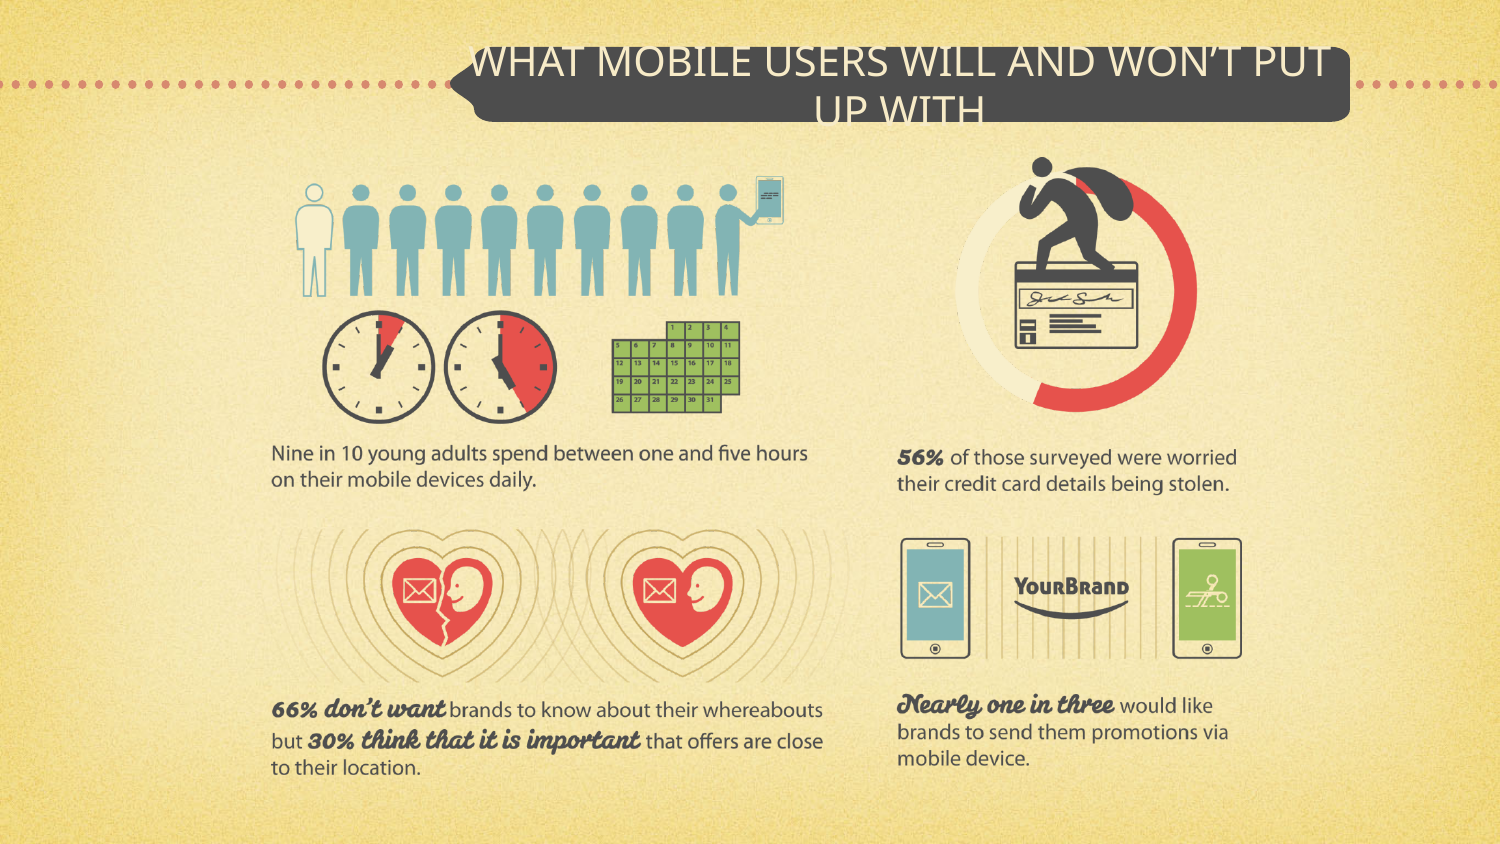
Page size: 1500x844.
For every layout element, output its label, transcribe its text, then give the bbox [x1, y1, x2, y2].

text_box WHAT MOBILE USERS WILL AND WON’T PUT UP WITH [447, 44, 1352, 124]
text_box [0, 84, 1500, 844]
picture [0, 0, 1500, 84]
picture [258, 157, 1242, 785]
